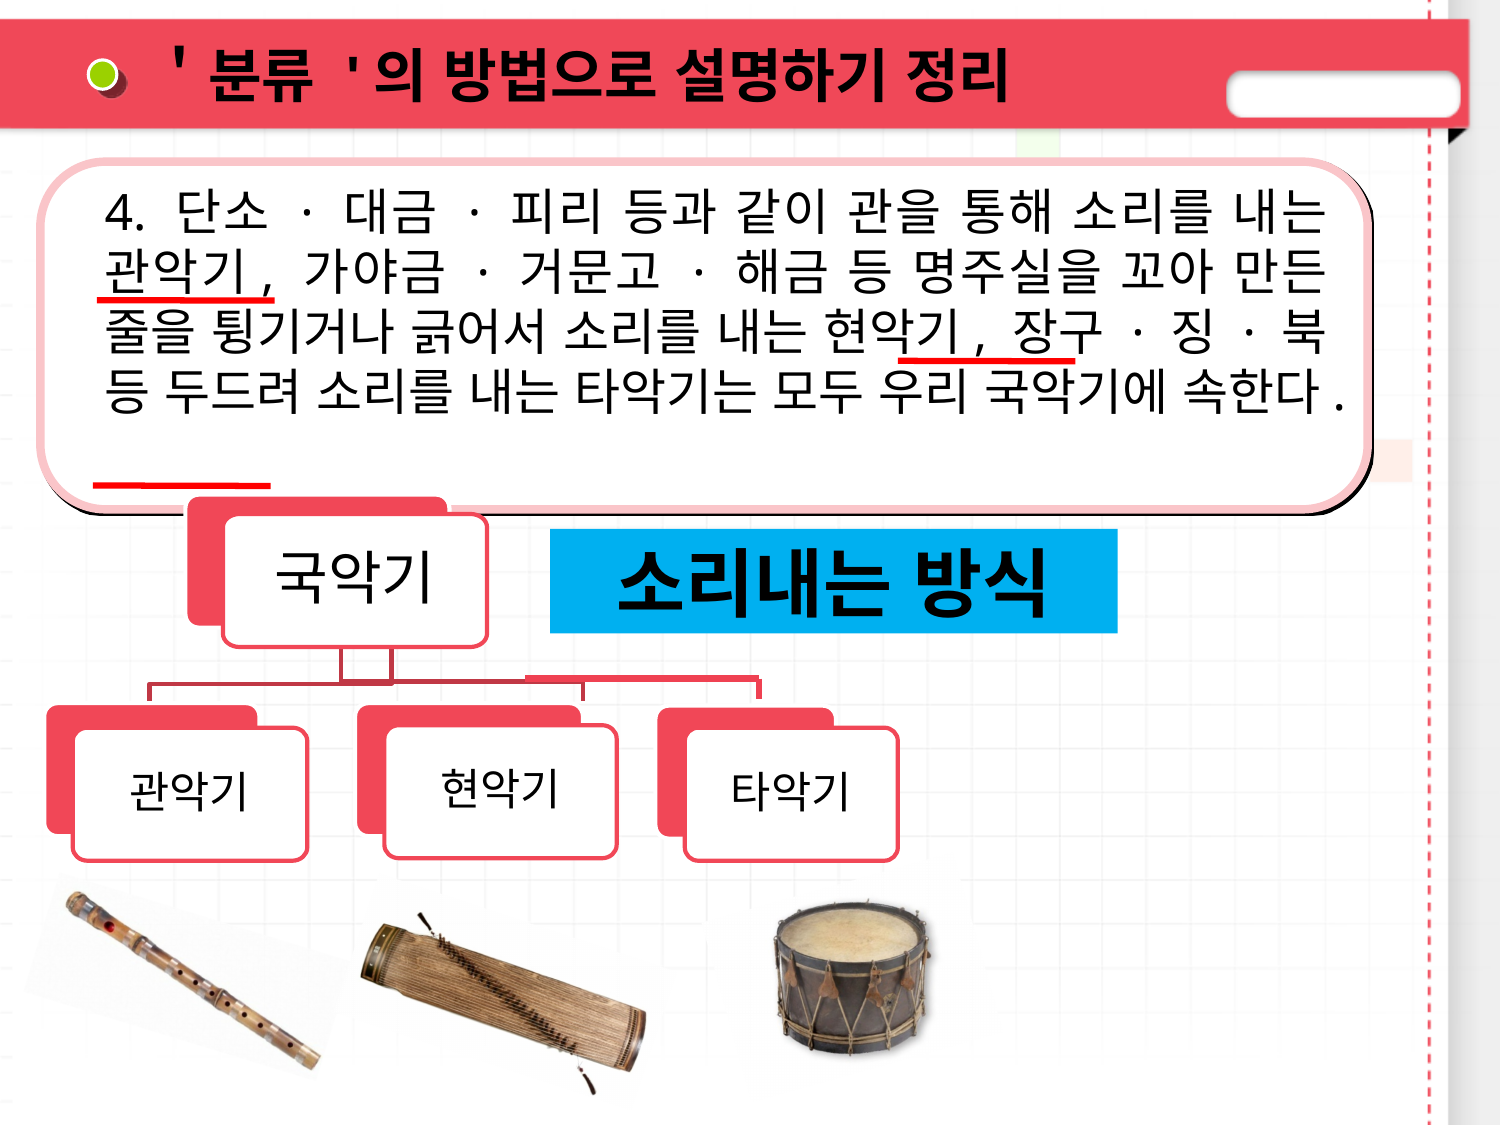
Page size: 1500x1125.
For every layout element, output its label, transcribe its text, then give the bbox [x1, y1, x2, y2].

text_box [901, 173, 1370, 512]
text_box [88, 59, 117, 90]
text_box [38, 159, 1342, 492]
text_box ＇분류 '의 방법으로 설명하기 정리 [135, 31, 1199, 109]
text_box 4. 단소 · 대금 · 피리 등과 같이 관을 통해 소리를 내는 관악기, 가야금 · 거문고 · 해금 등 명주실을 꼬아 만든 줄을 튕기거나 긁어서 소리를 내는 현악기, 장구 · 징 · 북 등 두드려 소리를 내는 타악기는 모두 우리 국악기에 속한다. [89, 172, 1343, 494]
text_box 소리내는 방식 [904, 528, 1118, 634]
picture [98, 75, 124, 97]
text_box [43, 494, 899, 861]
picture [0, 75, 1500, 1125]
text_box [0, 0, 1500, 75]
